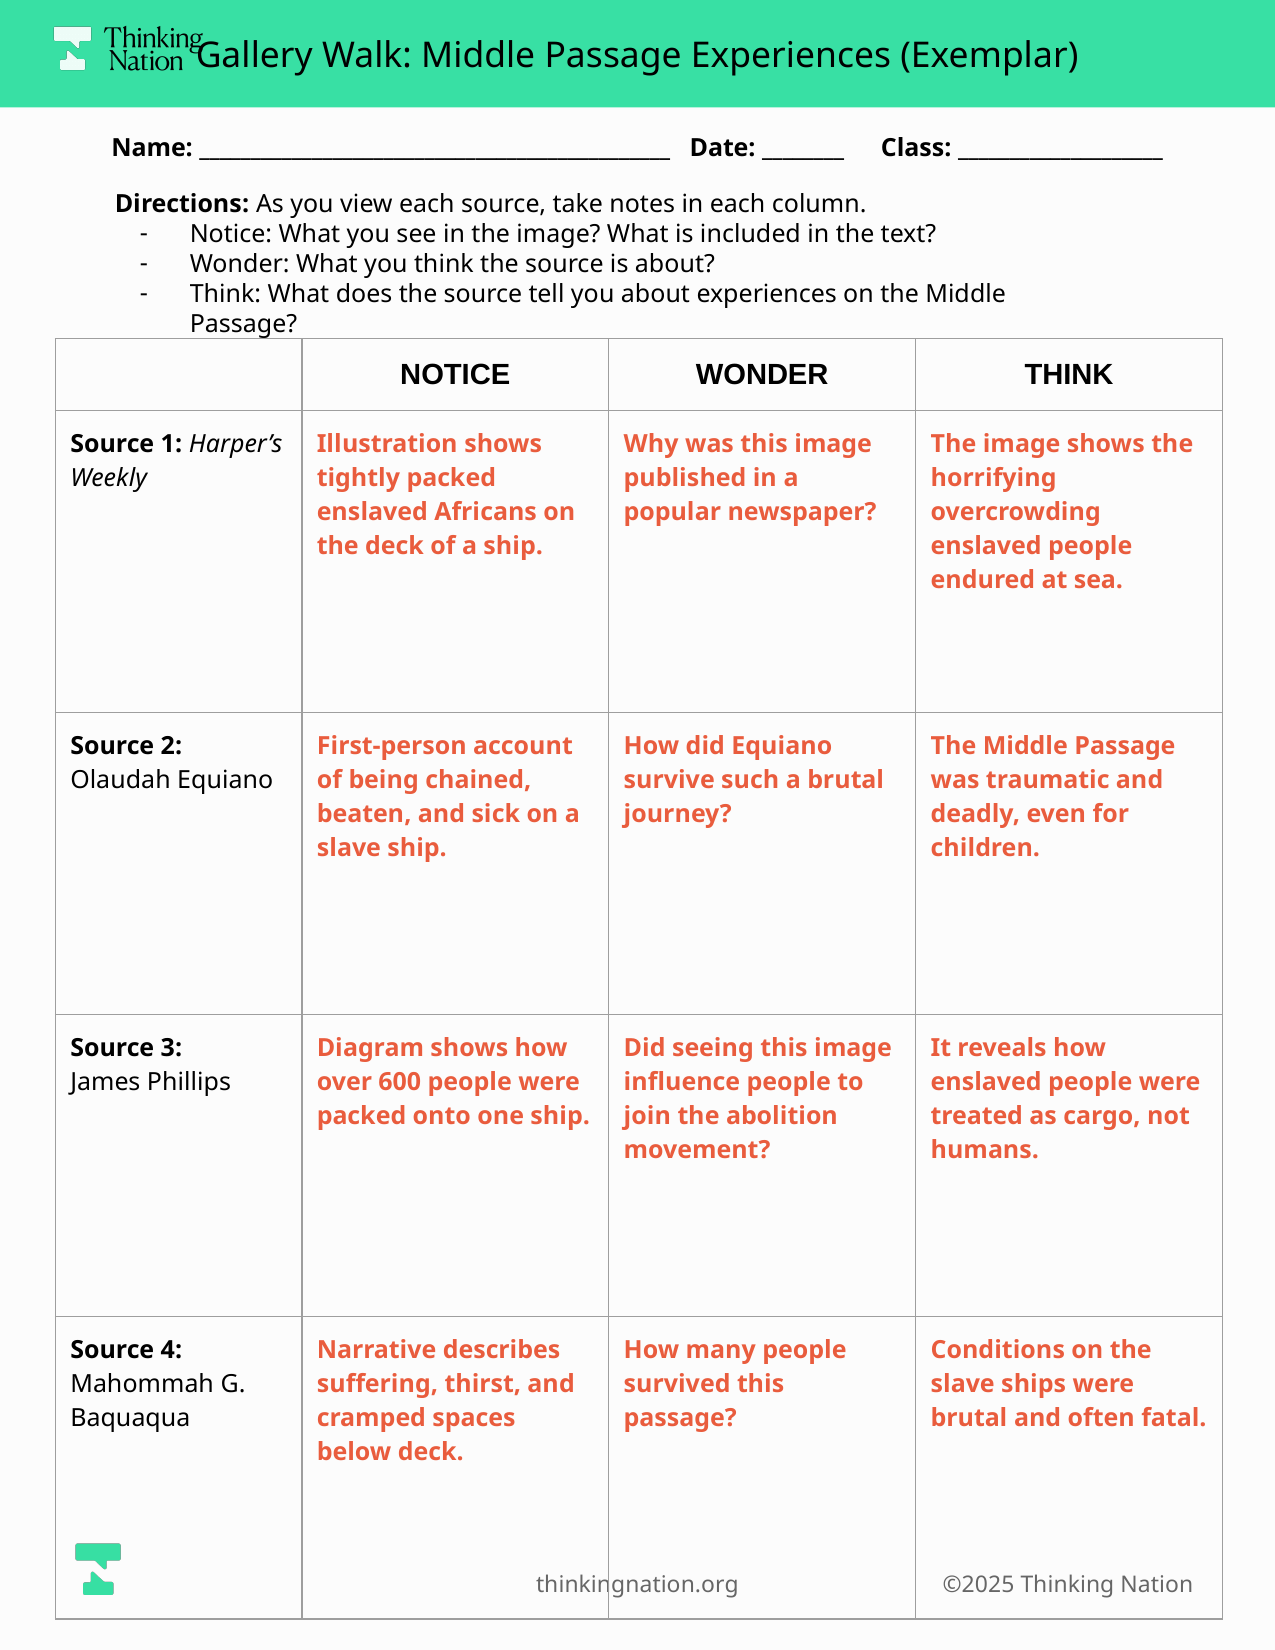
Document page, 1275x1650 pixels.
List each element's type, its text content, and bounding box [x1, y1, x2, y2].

table_cell The Middle Passage was traumatic and deadly, even for children. [916, 713, 1222, 1014]
table_cell The image shows the horrifying overcrowding enslaved people endured at sea. [916, 411, 1222, 712]
table_header NOTICE [303, 352, 608, 410]
table_cell How did Equiano survive such a brutal journey? [609, 713, 915, 1014]
table_cell Conditions on the slave ships were brutal and often fatal. [916, 1317, 1222, 1618]
table_cell Illustration shows tightly packed enslaved Africans on the deck of a ship. [303, 411, 608, 712]
table_cell Narrative describes suffering, thirst, and cramped spaces below deck. [303, 1317, 608, 1618]
text_box Name: ______________________________________________ Date: ________ Class: ____________________ [35, 116, 1239, 177]
table_header [56, 339, 301, 410]
table_cell How many people survived this passage? [609, 1317, 915, 1618]
table_header THINK [916, 339, 1222, 410]
text_box Directions: As you view each source, take notes in each column. Notice: What you see in the image? What is included in the text? Wonder: What you think the source is about? Think: What does the source tell you about experiences on the Middle Passage? [100, 173, 1132, 352]
picture [62, 1533, 134, 1605]
text_box Gallery Walk: Middle Passage Experiences (Exemplar) [0, 0, 1275, 108]
table_cell Did seeing this image influence people to join the abolition movement? [609, 1015, 915, 1316]
table_cell It reveals how enslaved people were treated as cargo, not humans. [916, 1015, 1222, 1316]
table_cell Source 2: Olaudah Equiano [56, 713, 301, 1014]
table_cell First-person account of being chained, beaten, and sick on a slave ship. [303, 713, 608, 1014]
table_cell Diagram shows how over 600 people were packed onto one ship. [303, 1015, 608, 1316]
table_cell Why was this image published in a popular newspaper? [609, 411, 915, 712]
table_header WONDER [609, 352, 915, 410]
table_cell Source 3: James Phillips [56, 1015, 301, 1316]
table_cell Source 4: Mahommah G. Baquaqua [56, 1317, 301, 1618]
picture [36, 12, 208, 84]
table_cell Source 1: Harper’s Weekly [56, 411, 301, 712]
